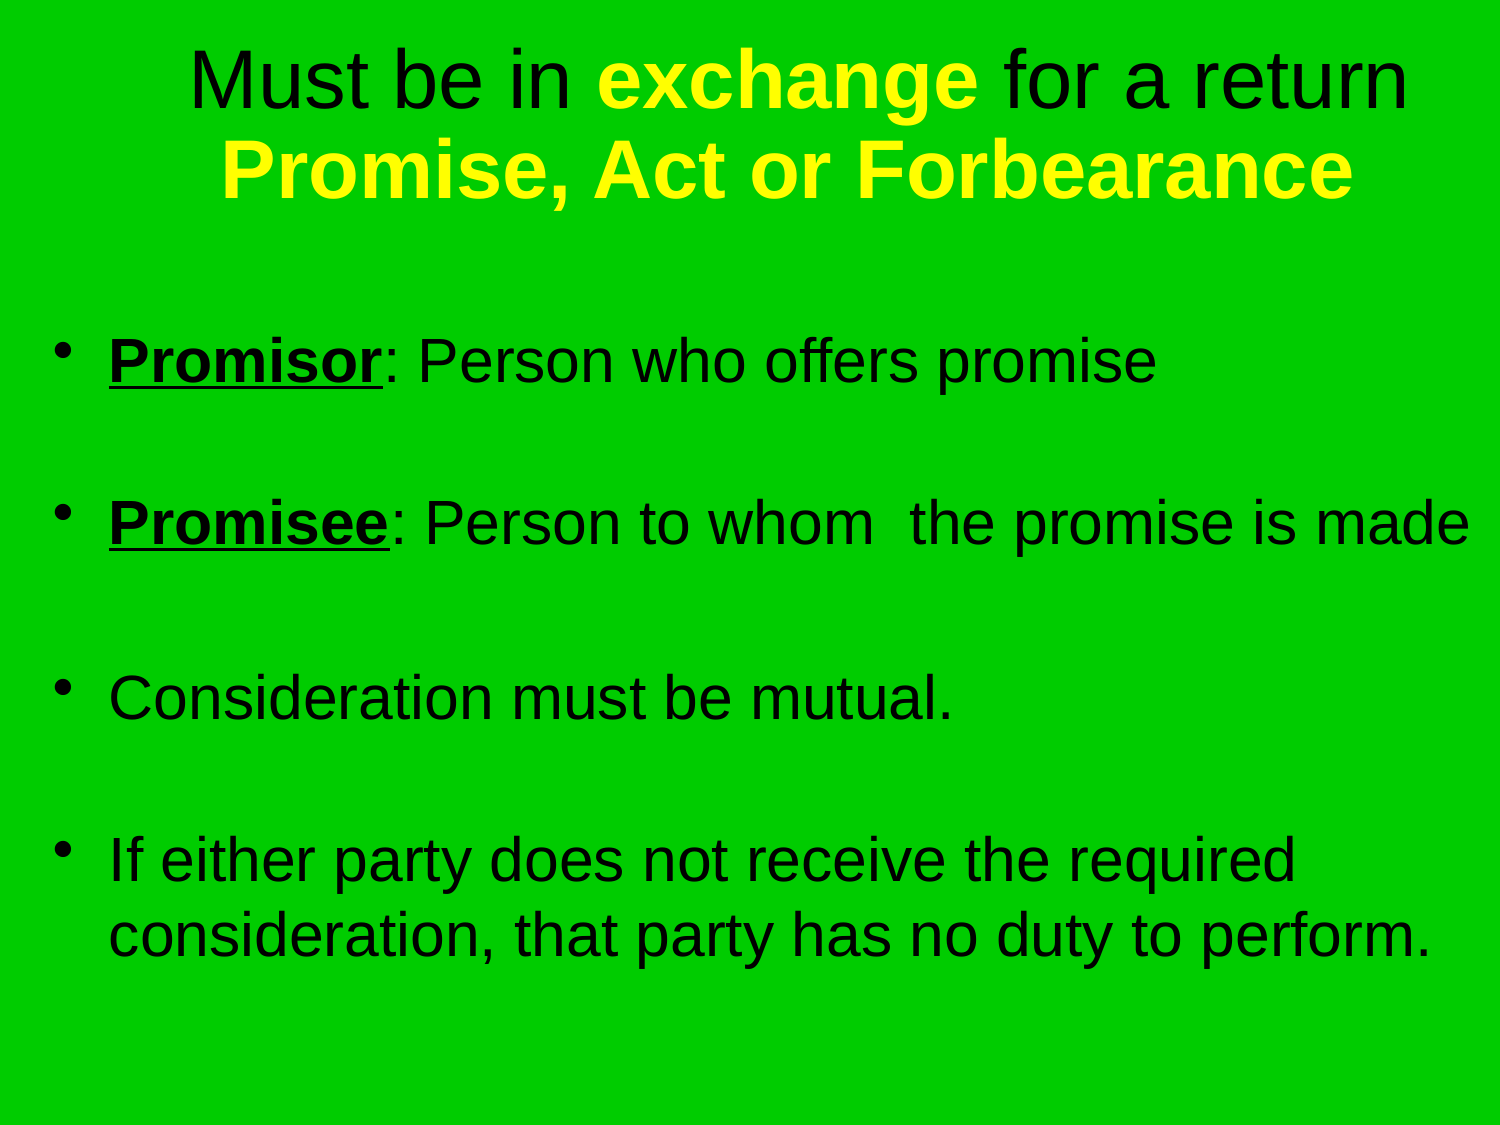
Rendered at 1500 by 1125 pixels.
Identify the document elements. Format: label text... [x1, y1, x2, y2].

list Promisor: Person who offers promise Promisee: Person to whom the promise is made Consideration must be mutual. If either party does not receive the required consideration, that party has no duty to perform. [37, 312, 1500, 1006]
title Must be in exchange for a return Promise, Act or Forbearance [24, 37, 1463, 226]
